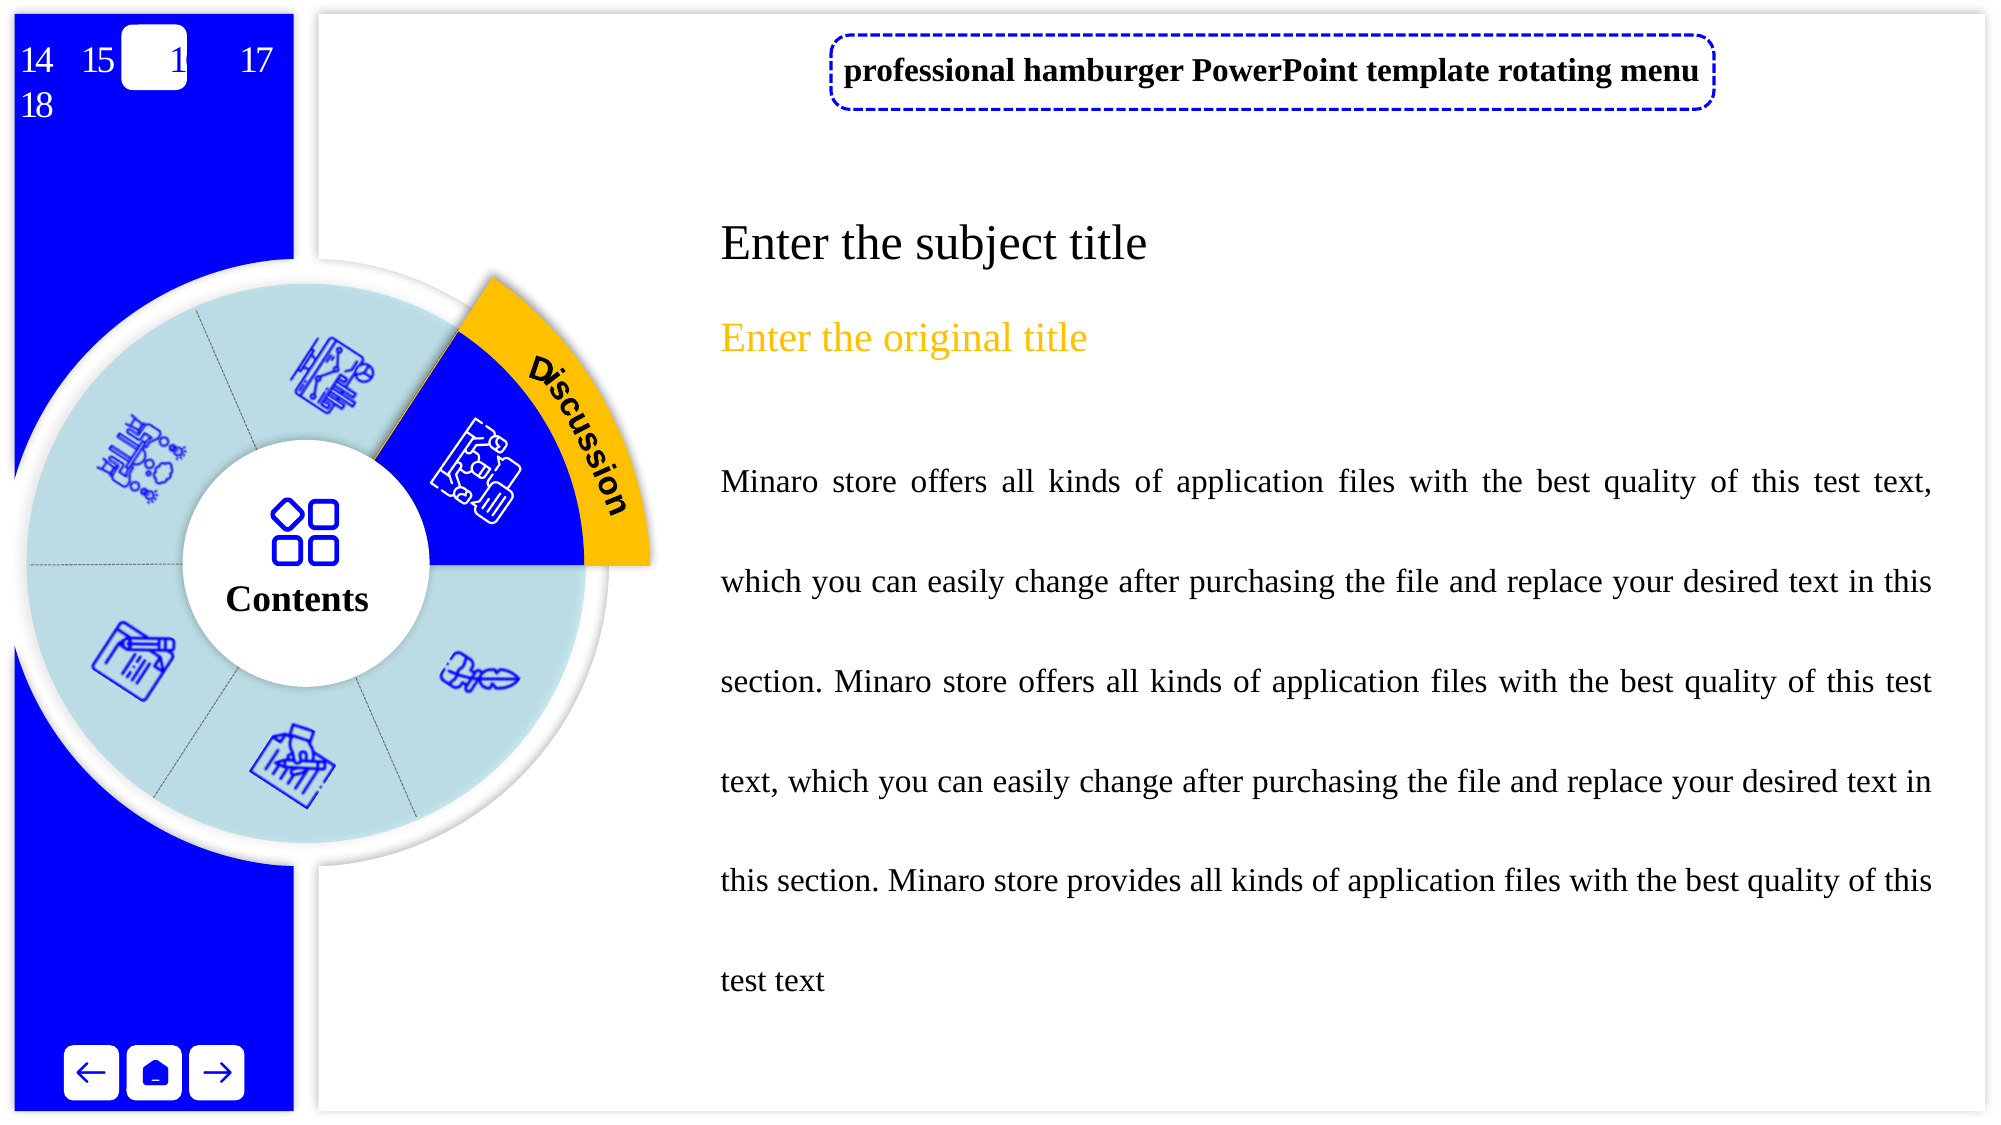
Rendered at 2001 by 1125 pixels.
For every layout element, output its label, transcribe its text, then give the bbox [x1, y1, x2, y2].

text_box [834, 33, 1711, 41]
picture [202, 1056, 233, 1088]
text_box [26, 283, 586, 843]
text_box [830, 96, 1715, 111]
picture [75, 1057, 107, 1088]
text_box 14 15 16 17 18 [4, 27, 304, 88]
text_box [488, 276, 503, 283]
picture [267, 494, 344, 571]
picture [140, 1056, 171, 1088]
text_box [586, 370, 652, 567]
picture [444, 431, 525, 512]
text_box professional hamburger PowerPoint template rotating menu [829, 41, 1829, 96]
text_box Enter the subject title Enter the original title Minaro store offers all kinds of application files with the best quality of this test text, which you can easily change after purchasing the file and replace your desired text in this section. Minaro store offers all kinds of application files with the best quality of this test text, which you can easily change after purchasing the file and replace your desired text in this section. Minaro store provides all kinds of application files with the best quality of this test text [705, 202, 1950, 1006]
